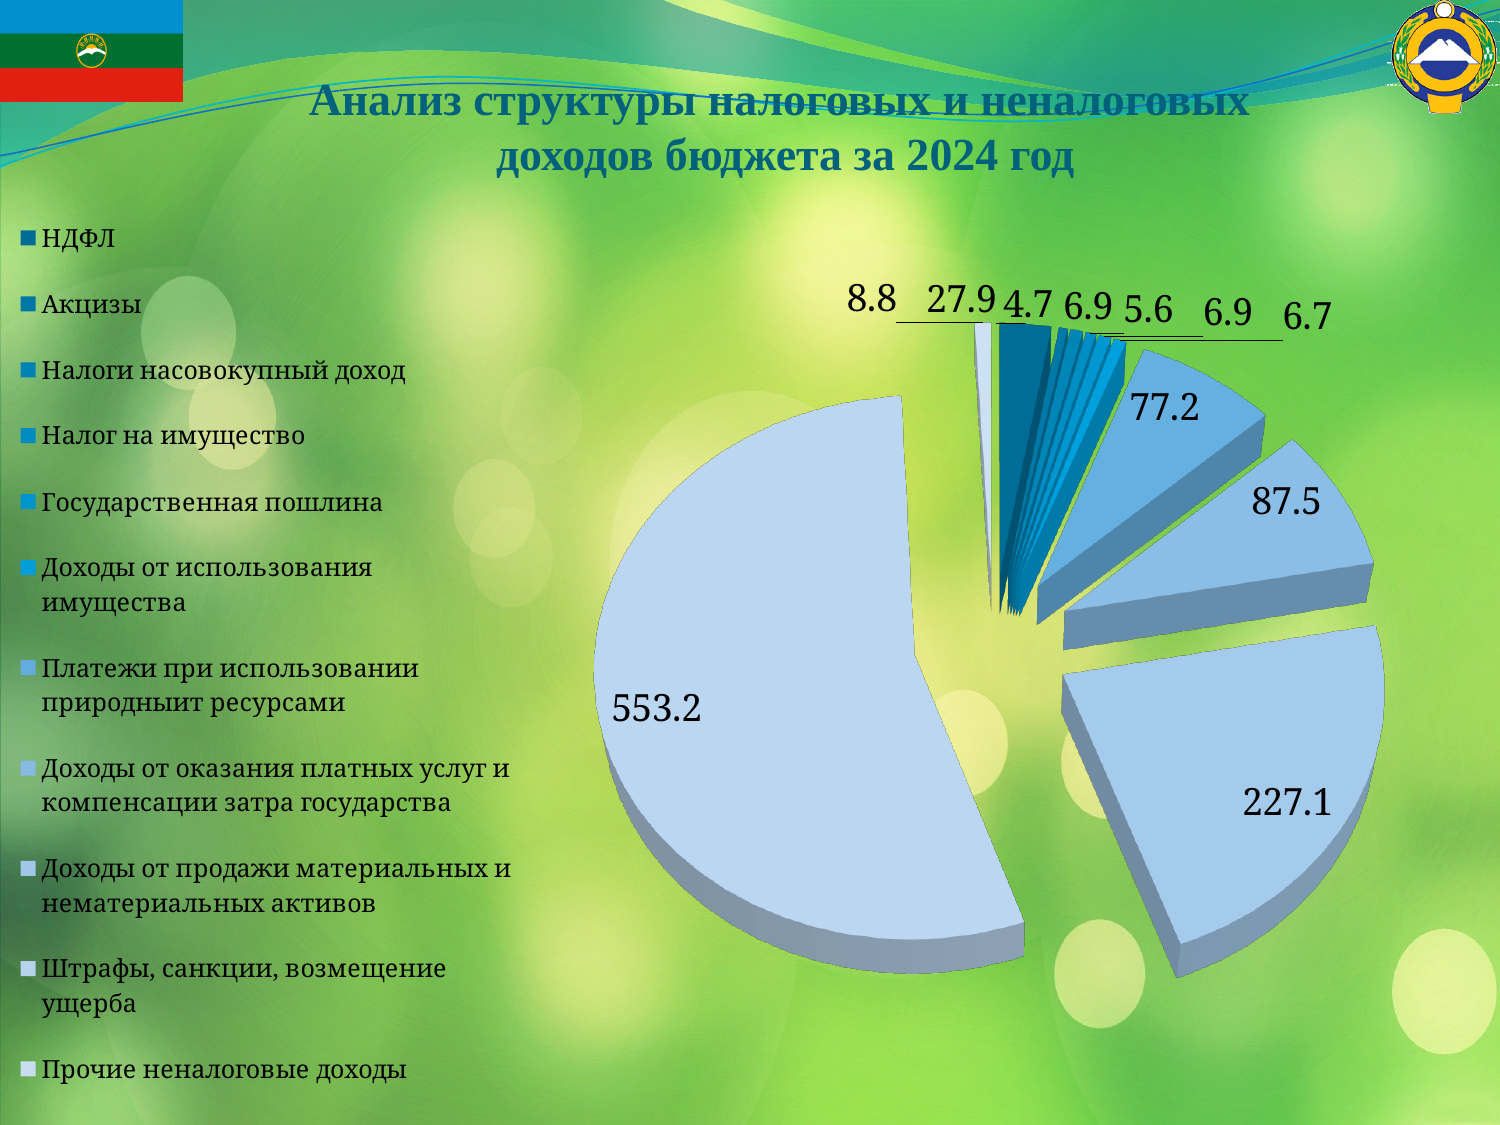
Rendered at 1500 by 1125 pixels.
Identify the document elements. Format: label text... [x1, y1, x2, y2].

chart [17, 182, 1483, 1118]
picture [24, 147, 50, 156]
text_box Анализ структуры налоговых и неналоговых доходов бюджета за 2024 год [194, 62, 1376, 179]
picture [0, 0, 1500, 1125]
picture [168, 110, 194, 117]
